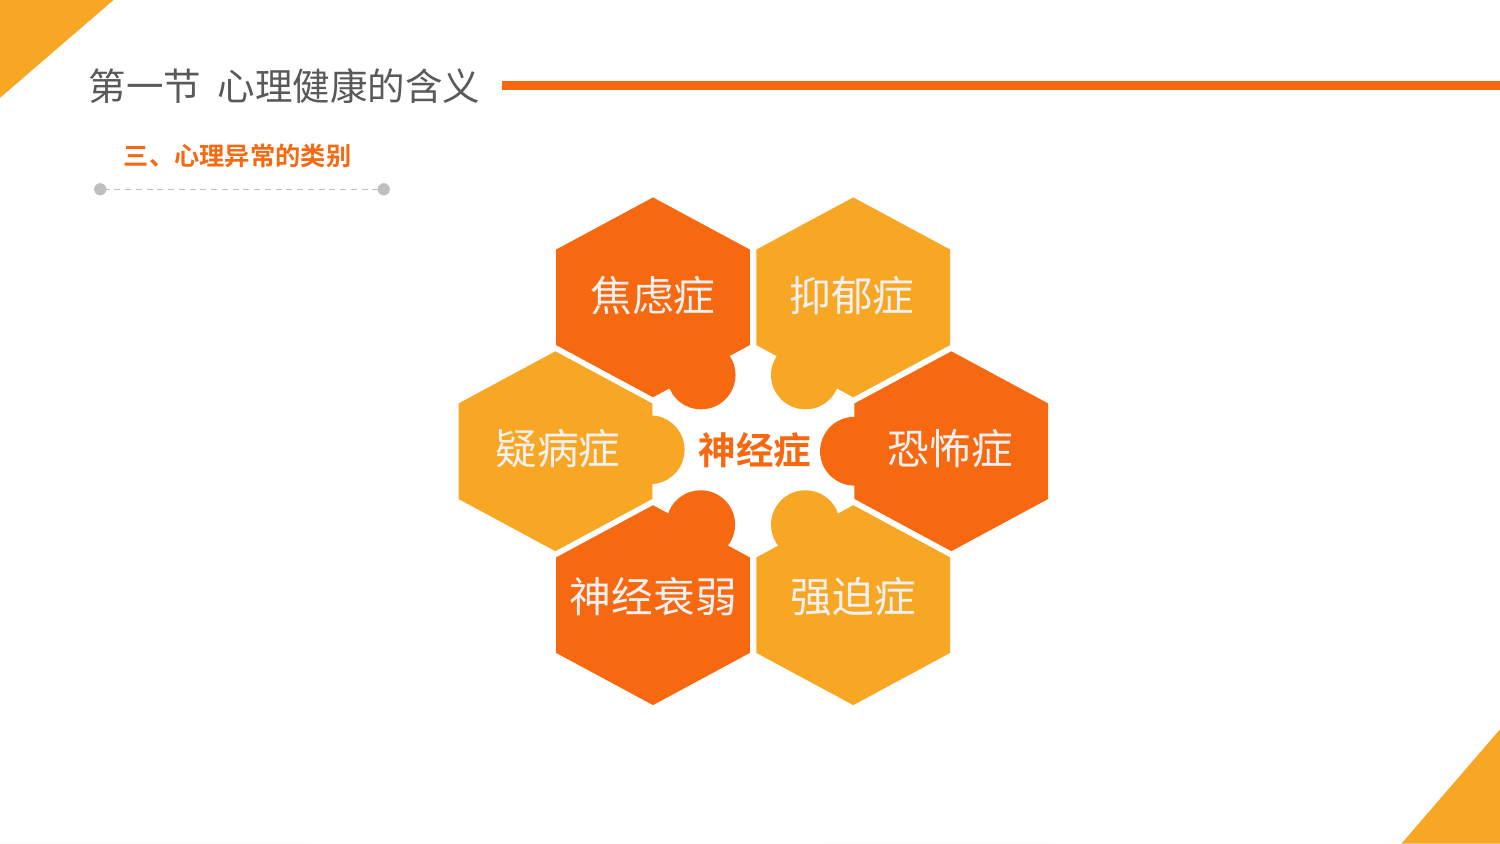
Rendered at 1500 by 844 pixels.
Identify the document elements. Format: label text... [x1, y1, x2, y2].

text_box 抑郁症 [809, 262, 895, 342]
text_box [754, 195, 953, 412]
text_box [818, 349, 1051, 554]
text_box [554, 488, 753, 707]
text_box 神经衰弱 [610, 563, 697, 643]
text_box 疑病症 [515, 415, 601, 496]
text_box 焦虑症 [610, 262, 696, 342]
text_box 恐怖症 [907, 415, 994, 496]
text_box 强迫症 [810, 563, 897, 643]
text_box [554, 195, 753, 412]
text_box 三、心理异常的类别 [100, 140, 337, 171]
text_box [1399, 727, 1500, 844]
text_box 第一节 心理健康的含义 [88, 54, 502, 117]
text_box 神经症 [636, 426, 873, 458]
text_box [456, 349, 686, 554]
text_box [754, 488, 953, 707]
text_box [0, 0, 116, 100]
